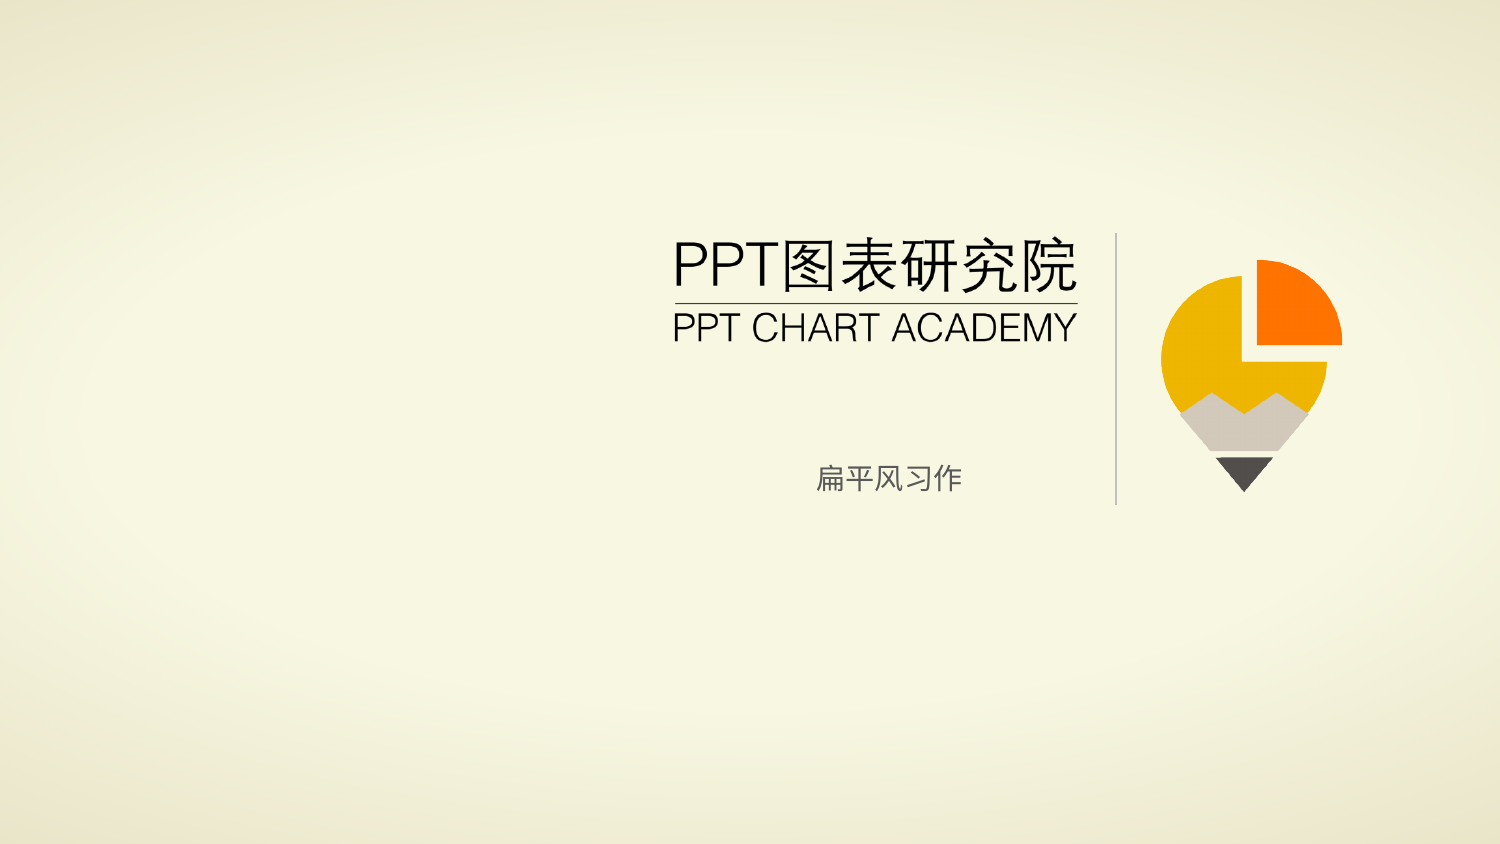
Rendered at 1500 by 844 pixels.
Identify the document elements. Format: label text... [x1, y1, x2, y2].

picture [0, 0, 1500, 844]
text_box 扁平风习作 [816, 460, 964, 496]
